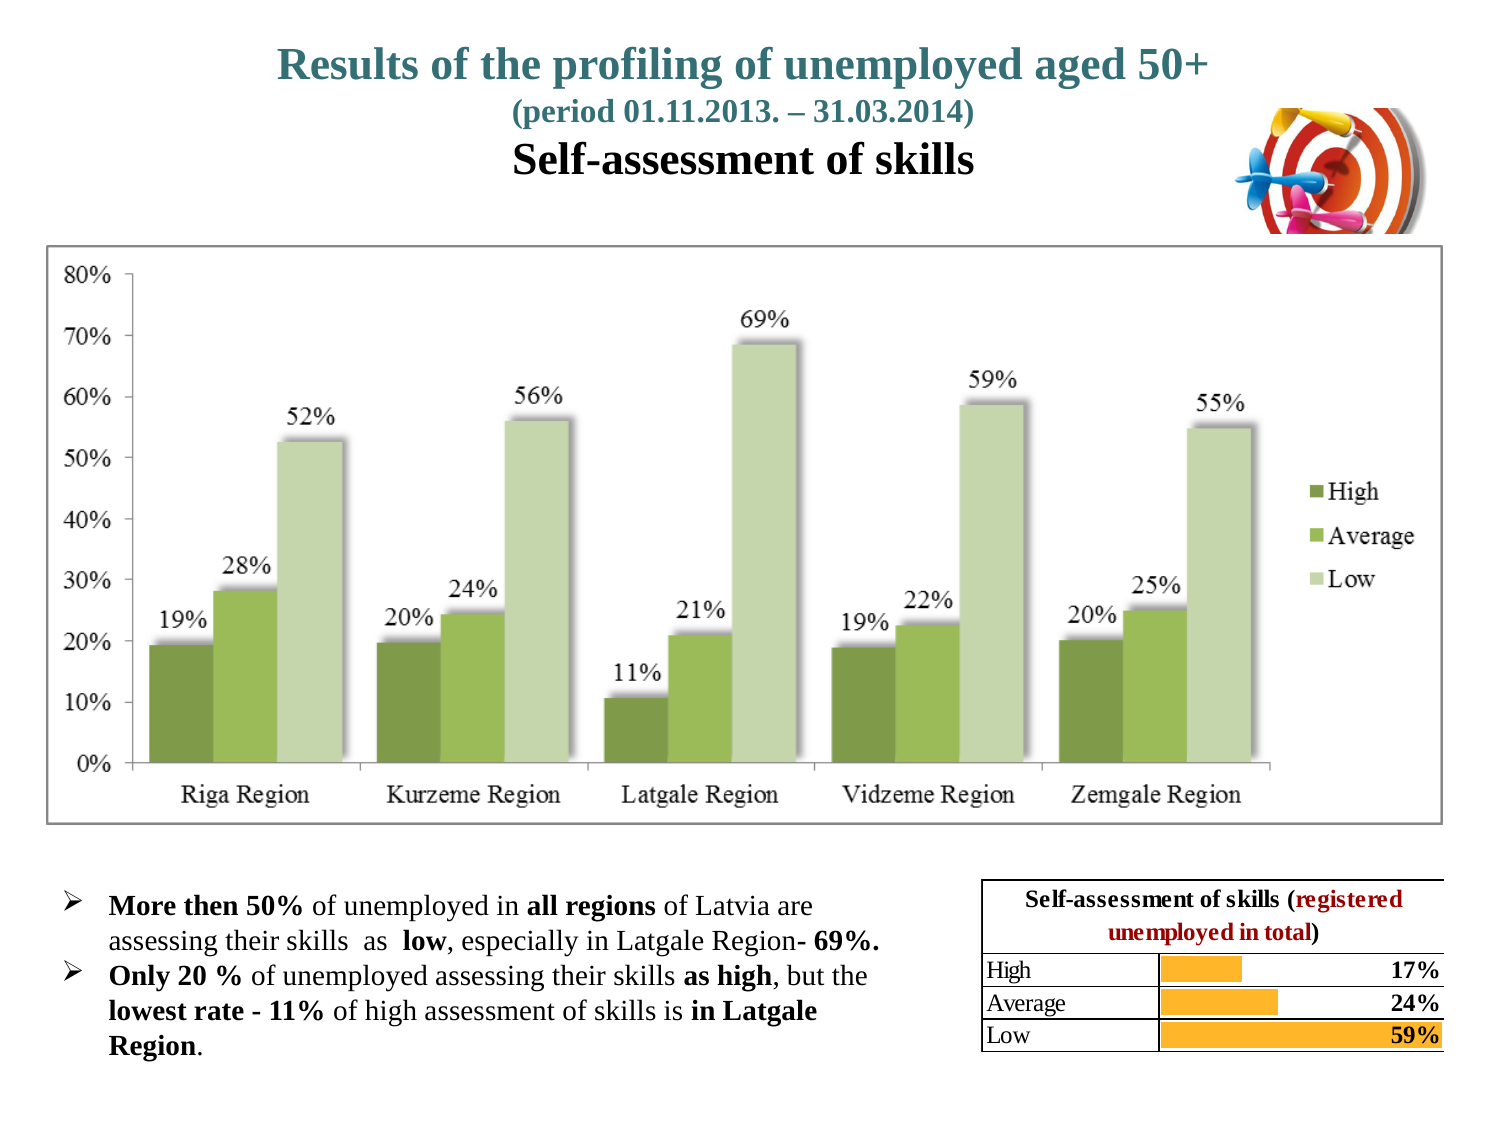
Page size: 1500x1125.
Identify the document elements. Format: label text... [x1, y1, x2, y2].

picture [981, 879, 1446, 1054]
picture [46, 245, 1443, 826]
text_box More then 50% of unemployed in all regions of Latvia are assessing their skills as low, especially in Latgale Region- 69%. Only 20 % of unemployed assessing their skills as high, but the lowest rate - 11% of high assessment of skills is in Latgale Region. [46, 879, 923, 1069]
picture [1218, 108, 1443, 235]
text_box Results of the profiling of unemployed aged 50+ (period 01.11.2013. – 31.03.2014) Self-assessment of skills [68, 15, 1419, 203]
